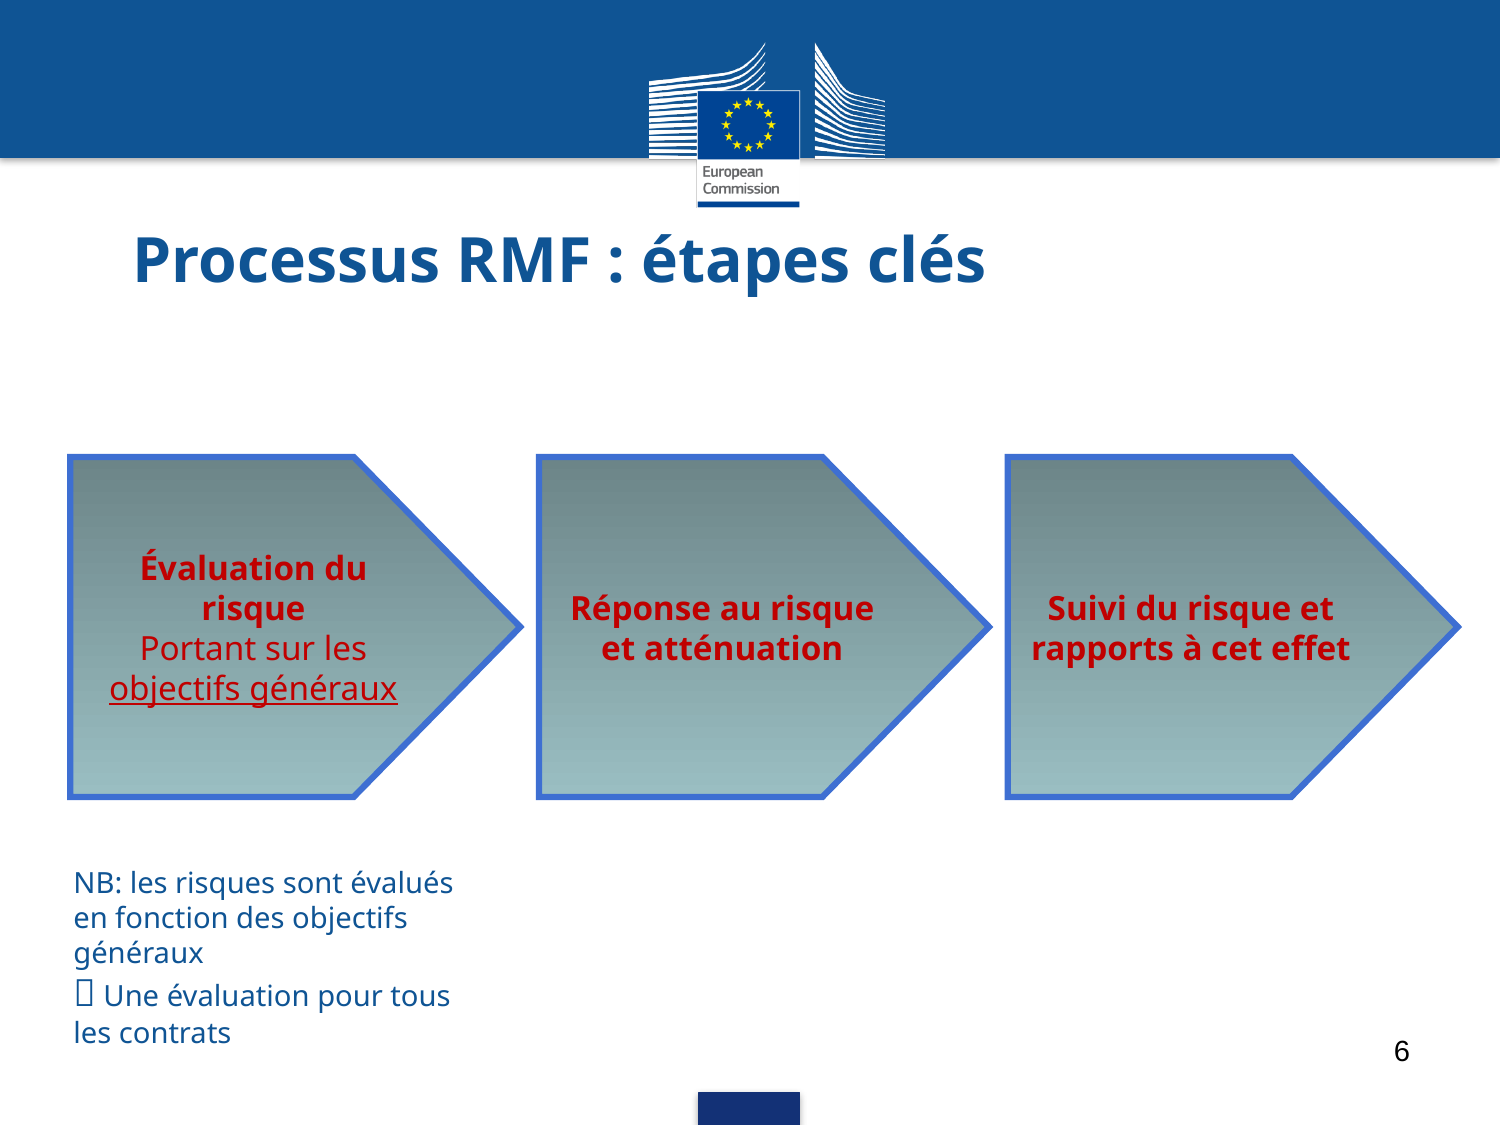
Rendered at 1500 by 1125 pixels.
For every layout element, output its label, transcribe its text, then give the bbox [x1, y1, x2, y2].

picture [649, 42, 885, 208]
text_box NB: les risques sont évalués en fonction des objectifs généraux  Une évaluation pour tous les contrats [58, 856, 469, 1057]
text_box Réponse au risque et atténuation [538, 457, 989, 797]
text_box Suivi du risque et rapports à cet effet [1007, 457, 1458, 797]
title Processus RMF : étapes clés [58, 210, 1409, 305]
slide_number 6 [1074, 1024, 1426, 1103]
text_box Évaluation du risque Portant sur les objectifs généraux [70, 457, 521, 797]
